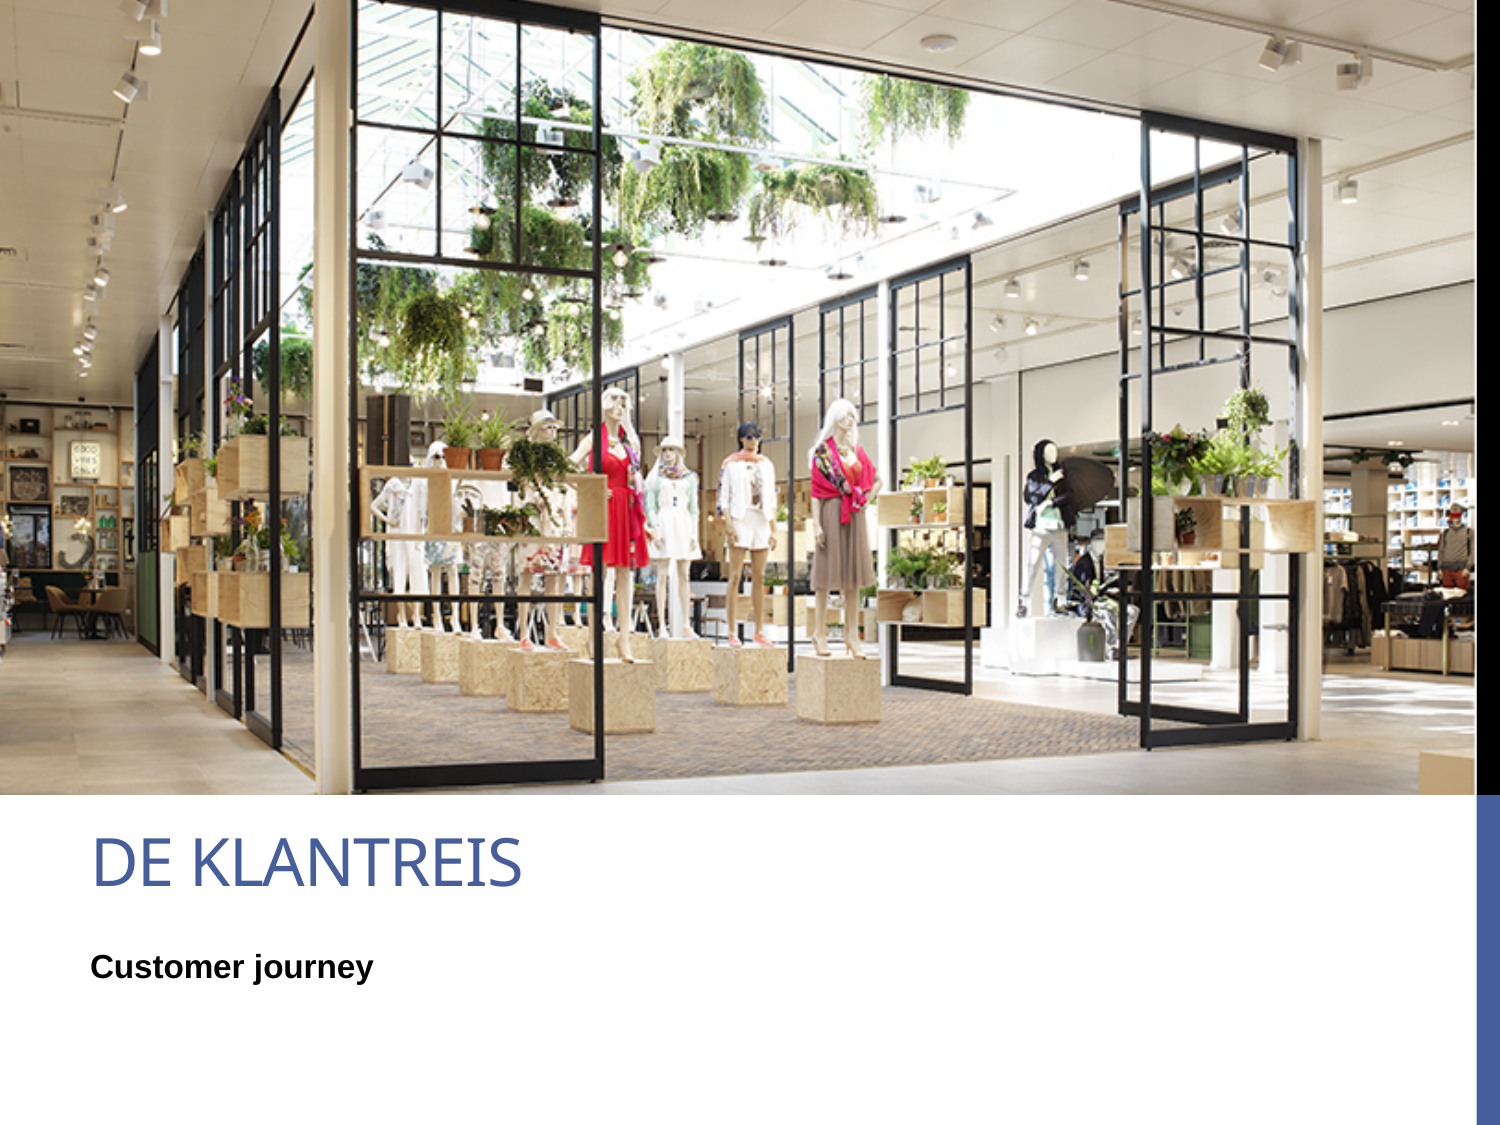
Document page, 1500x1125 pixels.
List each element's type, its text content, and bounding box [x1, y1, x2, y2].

list Customer journey [75, 938, 1413, 1013]
picture [0, 0, 1477, 796]
title De Klantreis [75, 812, 1413, 938]
